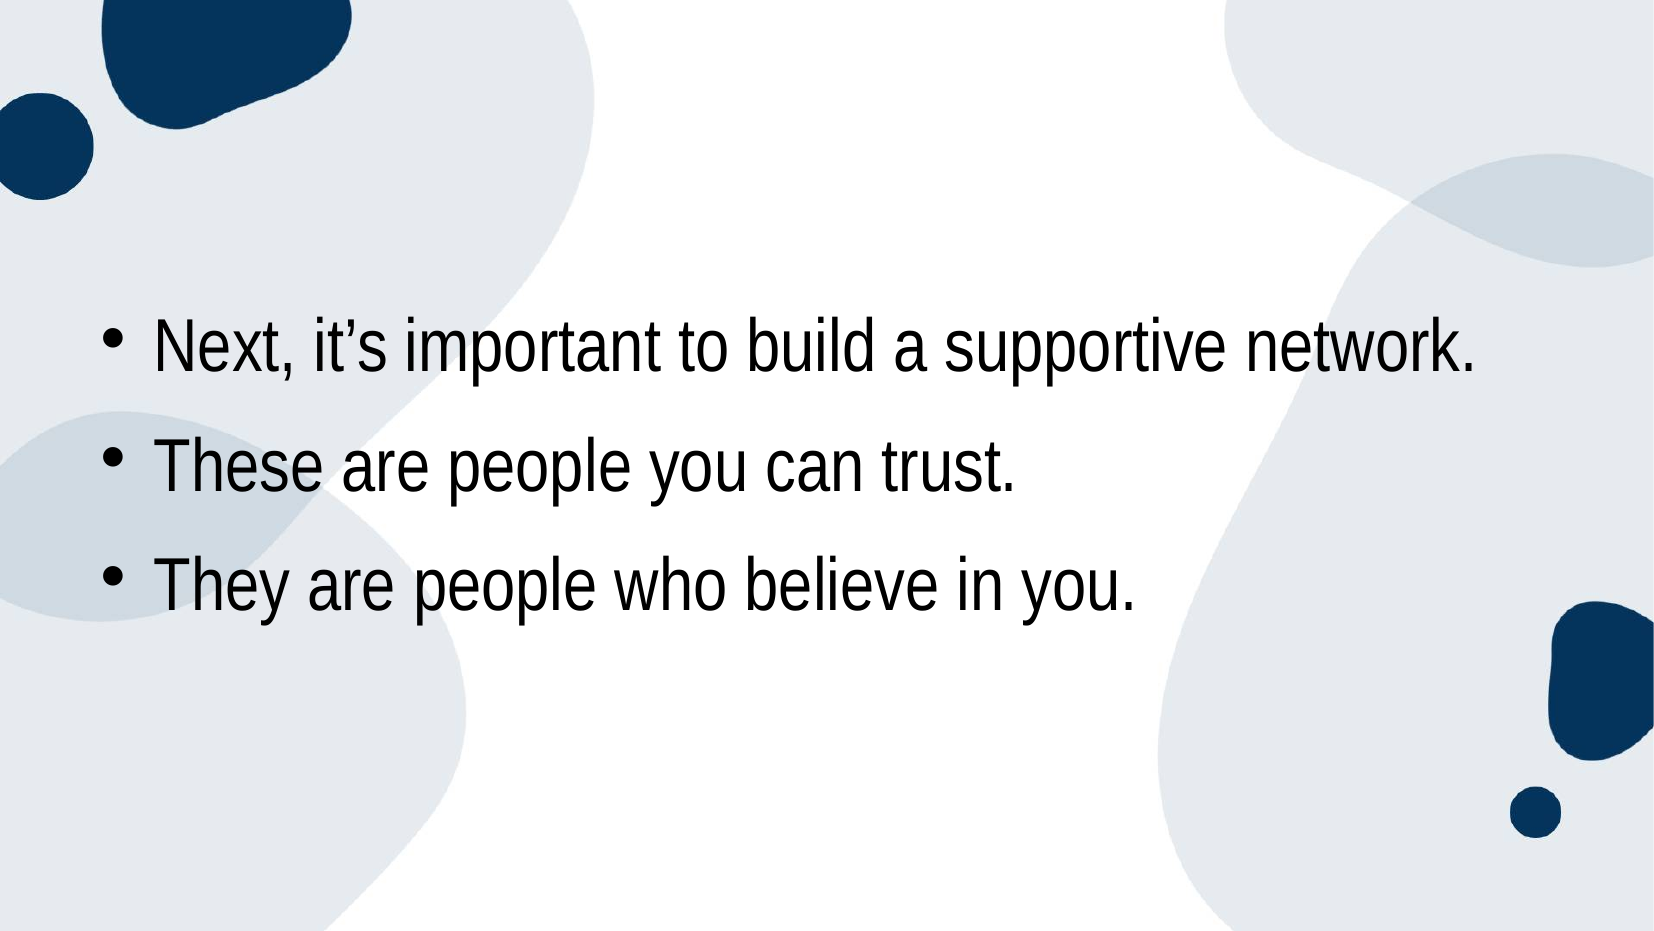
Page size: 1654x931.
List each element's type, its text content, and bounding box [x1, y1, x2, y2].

list Next, it’s important to build a supportive network. These are people you can trust. They are people who believe in you. [82, 296, 1571, 634]
picture [0, 0, 1654, 931]
